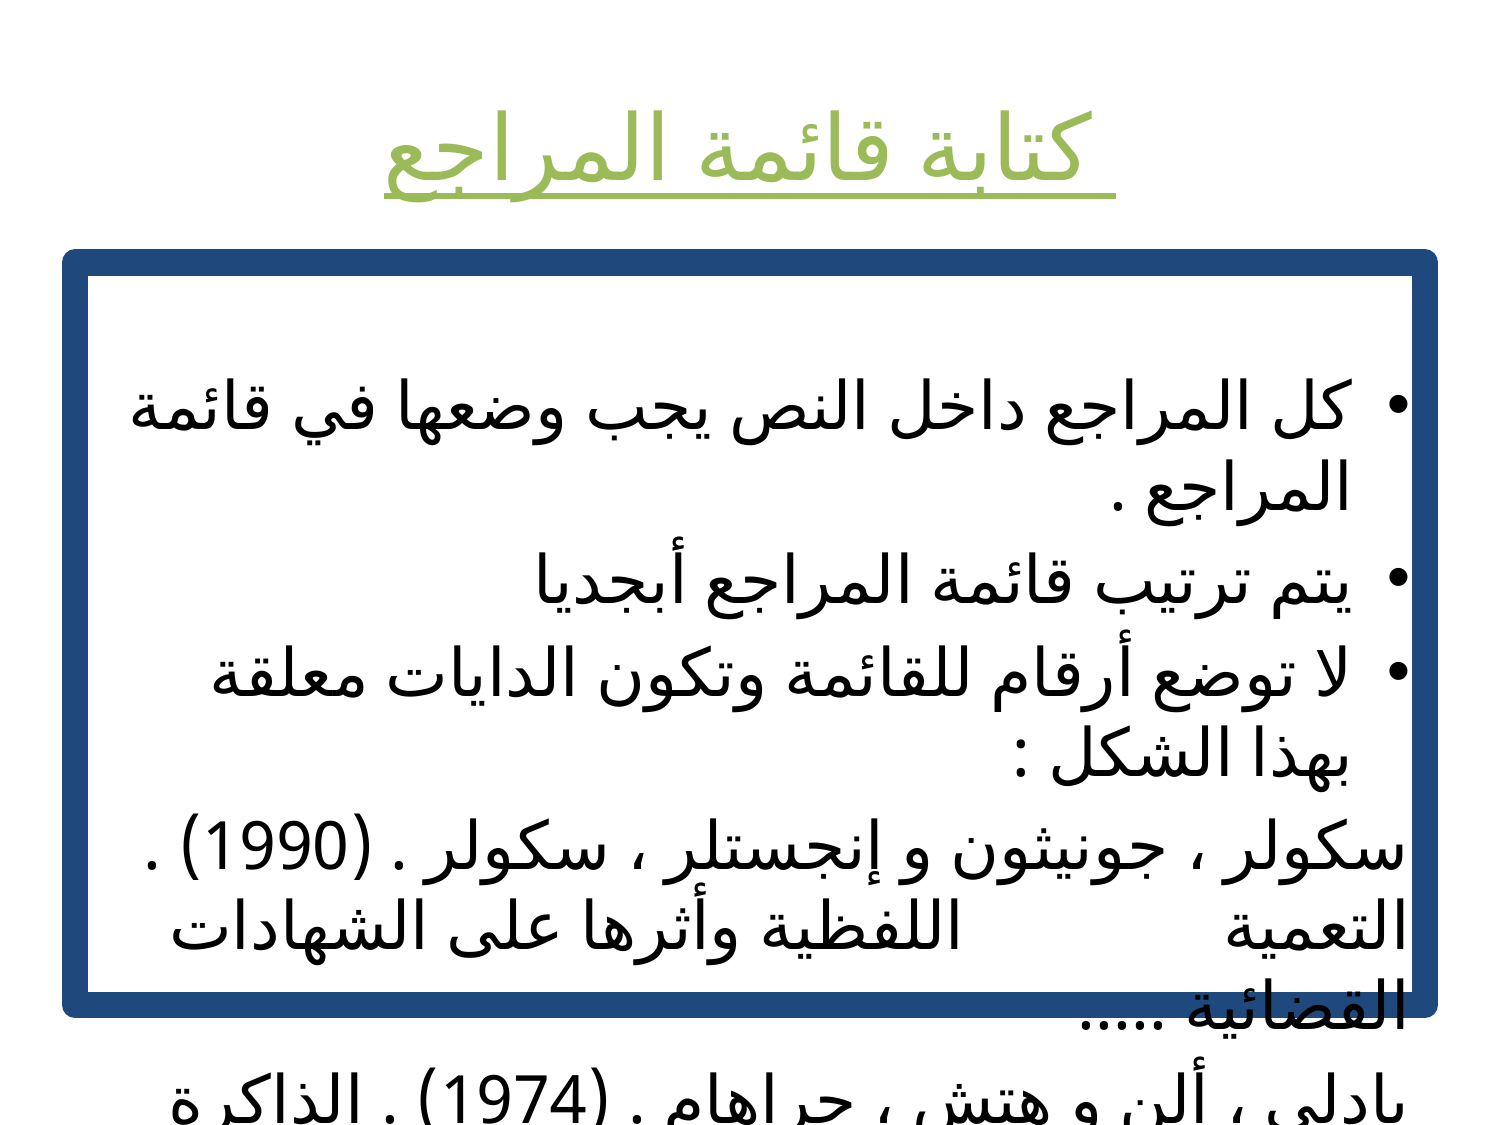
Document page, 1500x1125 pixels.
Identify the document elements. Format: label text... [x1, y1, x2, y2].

title كتابة قائمة المراجع [75, 50, 1425, 238]
list كل المراجع داخل النص يجب وضعها في قائمة المراجع . يتم ترتيب قائمة المراجع أبجديا لا توضع أرقام للقائمة وتكون الدايات معلقة بهذا الشكل : سكولر ، جونيثون و إنجستلر ، سكولر . (1990) . التعمية اللفظية وأثرها على الشهادات القضائية ..... بادلي ، ألن و هتش ، جراهام . (1974) . الذاكرة العاملة . ........ [75, 262, 1425, 1005]
